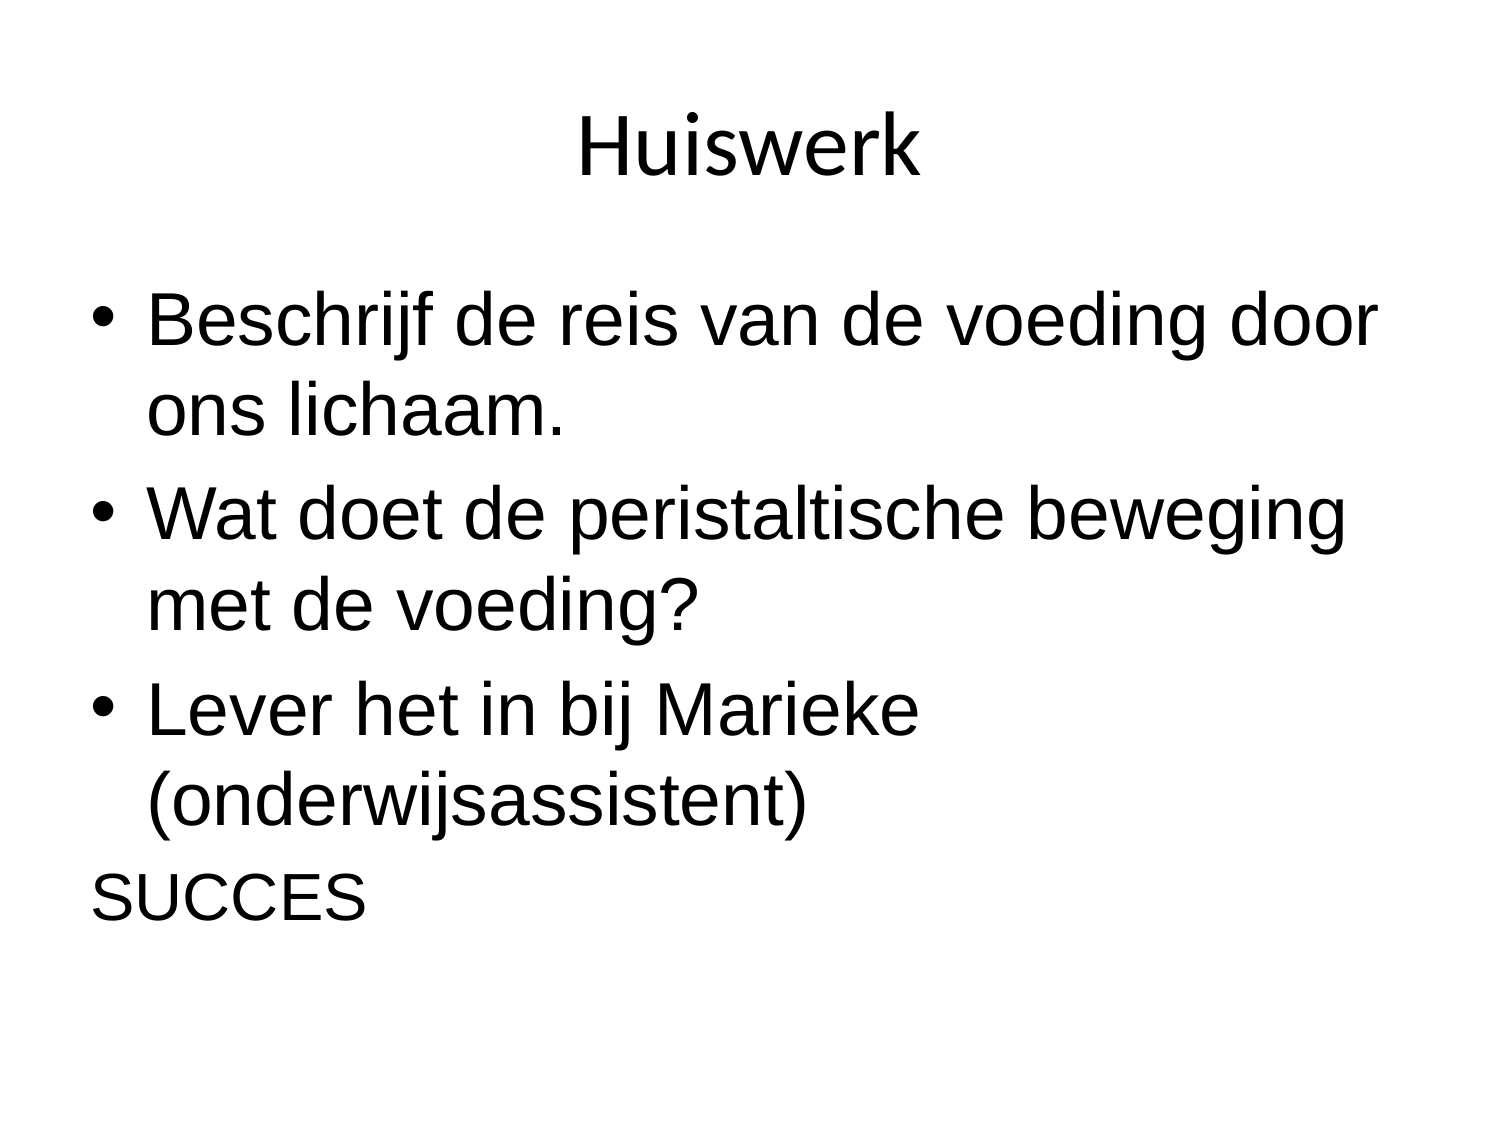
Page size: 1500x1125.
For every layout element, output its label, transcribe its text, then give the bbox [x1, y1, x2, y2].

title Huiswerk [75, 45, 1425, 233]
list Beschrijf de reis van de voeding door ons lichaam. Wat doet de peristaltische beweging met de voeding? Lever het in bij Marieke (onderwijsassistent) SUCCES [75, 262, 1425, 1005]
